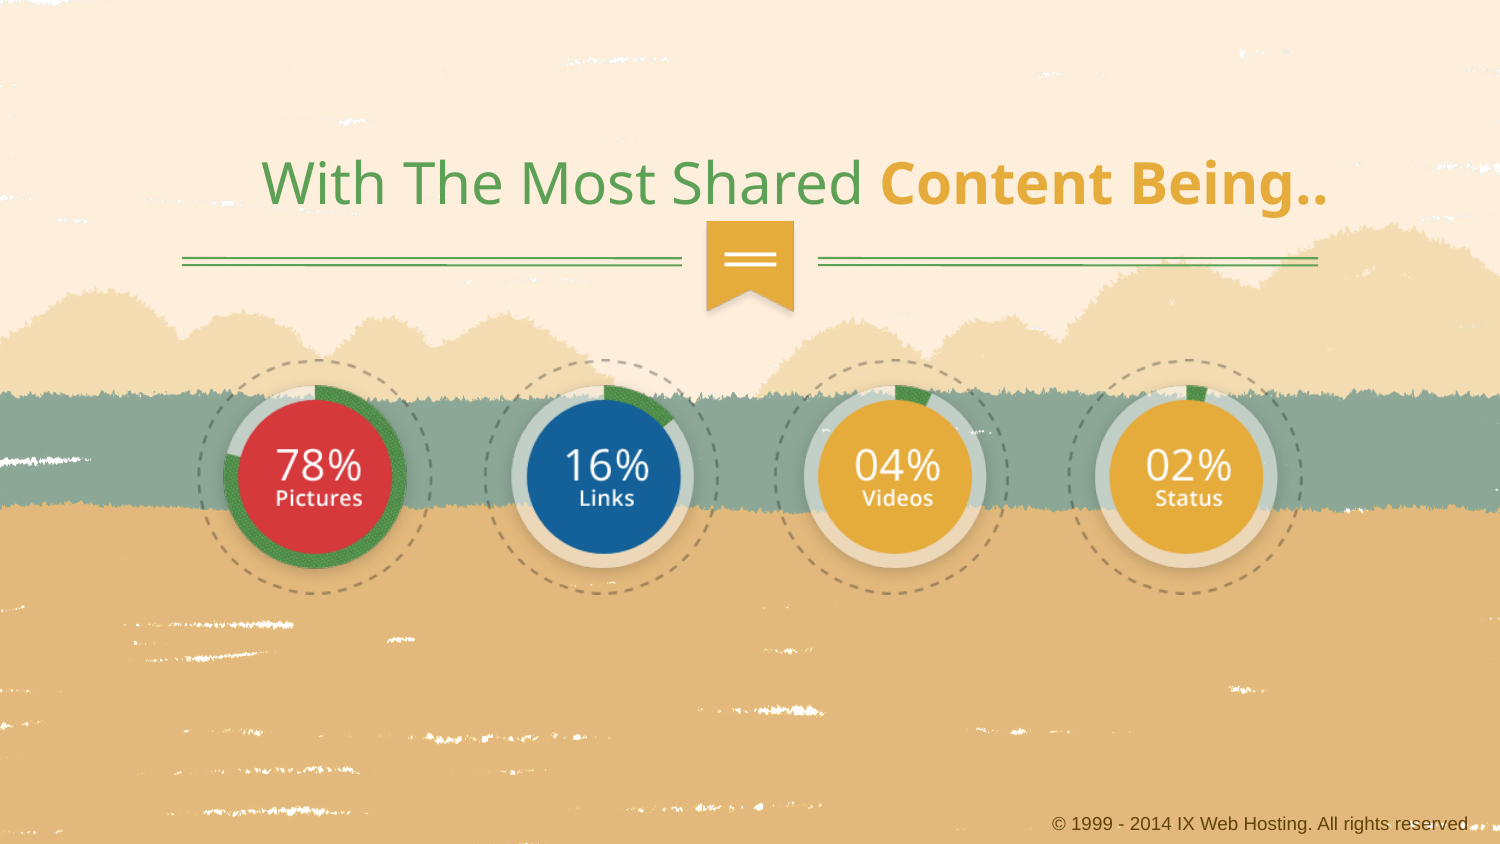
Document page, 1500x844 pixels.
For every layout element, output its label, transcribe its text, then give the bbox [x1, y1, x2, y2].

picture [0, 0, 1500, 844]
text_box © 1999 - 2014 IX Web Hosting. All rights reserved [1037, 804, 1500, 842]
text_box With The Most Shared Content Being.. [246, 138, 1375, 224]
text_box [181, 221, 1319, 323]
